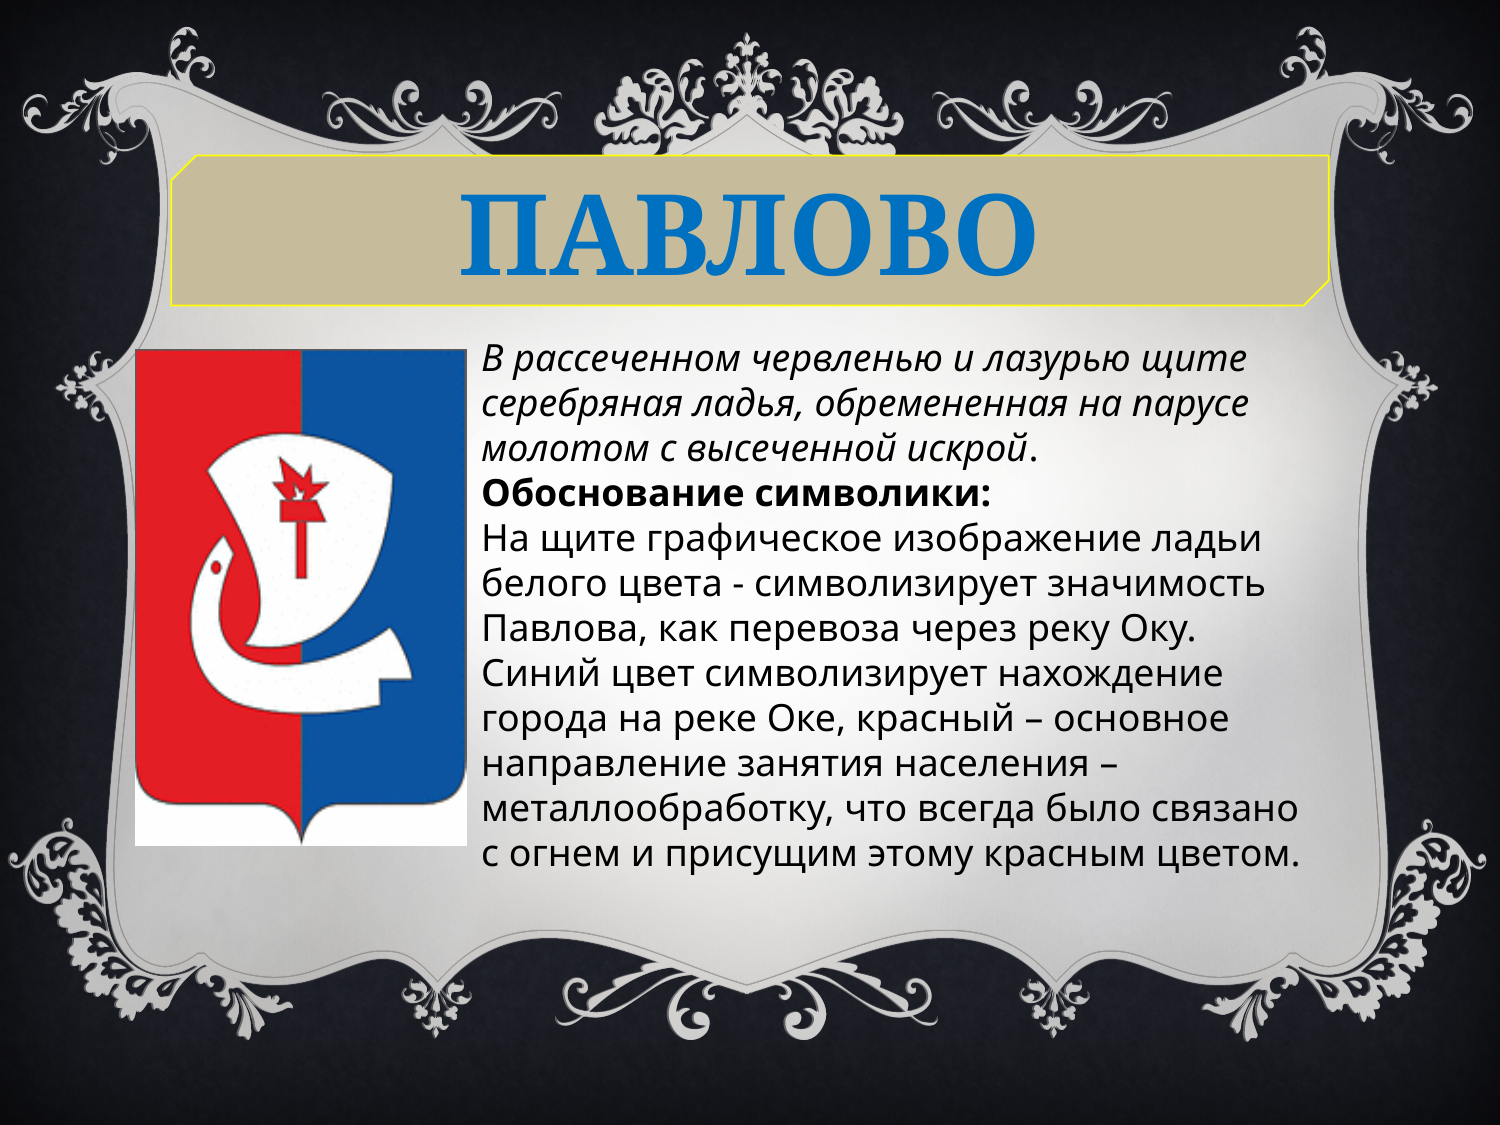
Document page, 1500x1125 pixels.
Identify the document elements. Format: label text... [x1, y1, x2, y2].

picture [0, 0, 1500, 1125]
text_box павлово [443, 155, 1057, 306]
text_box В рассеченном червленью и лазурью щите серебряная ладья, обремененная на парусе молотом с высеченной искрой. Обоснование символики: На щите графическое изображение ладьи белого цвета - символизирует значимость Павлова, как перевоза через реку Оку. Синий цвет символизирует нахождение города на реке Оке, красный – основное направление занятия населения – металлообработку, что всегда было связано с огнем и присущим этому красным цветом. [466, 326, 1329, 881]
text_box [170, 154, 1330, 307]
